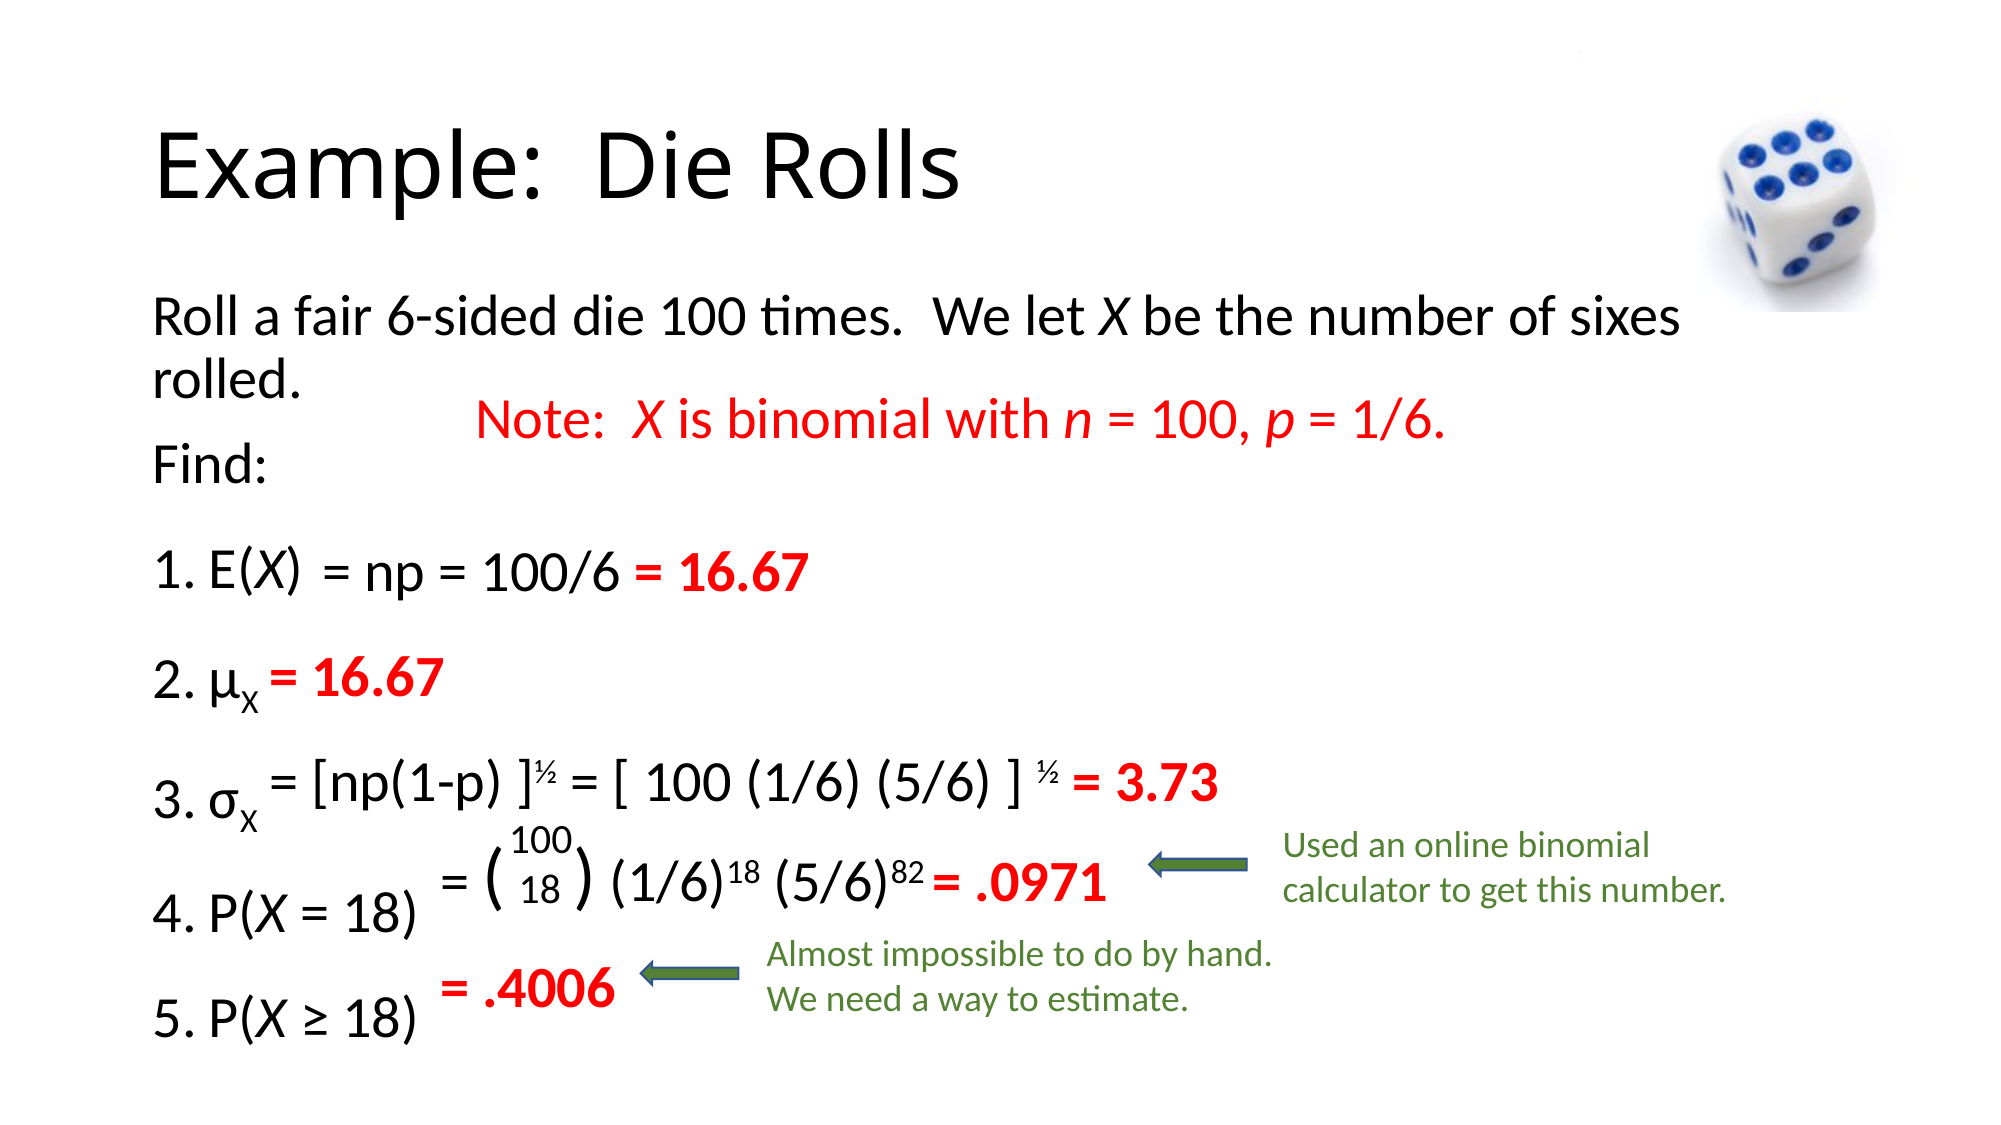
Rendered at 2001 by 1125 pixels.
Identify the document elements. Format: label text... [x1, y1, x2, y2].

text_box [1149, 812, 1796, 919]
list Roll a fair 6-sided die 100 times. We let X be the number of sixes rolled. [137, 278, 1863, 422]
text_box = np = 100/6 = 16.67 = 16.67 = [np(1-p) ]½ = [ 100 (1/6) (5/6) ] ½ = 3.73 [254, 490, 1340, 821]
title Example: Die Rolls [137, 59, 1578, 278]
text_box Note: X is binomial with n = 100, p = 1/6. [460, 373, 1517, 459]
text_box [425, 773, 1236, 921]
text_box = .4006 [424, 906, 640, 1027]
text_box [640, 921, 1298, 1028]
picture [1578, 50, 1971, 312]
text_box Find: E(X) µX σX P(X = 18) P(X ≥ 18) [137, 383, 460, 1125]
